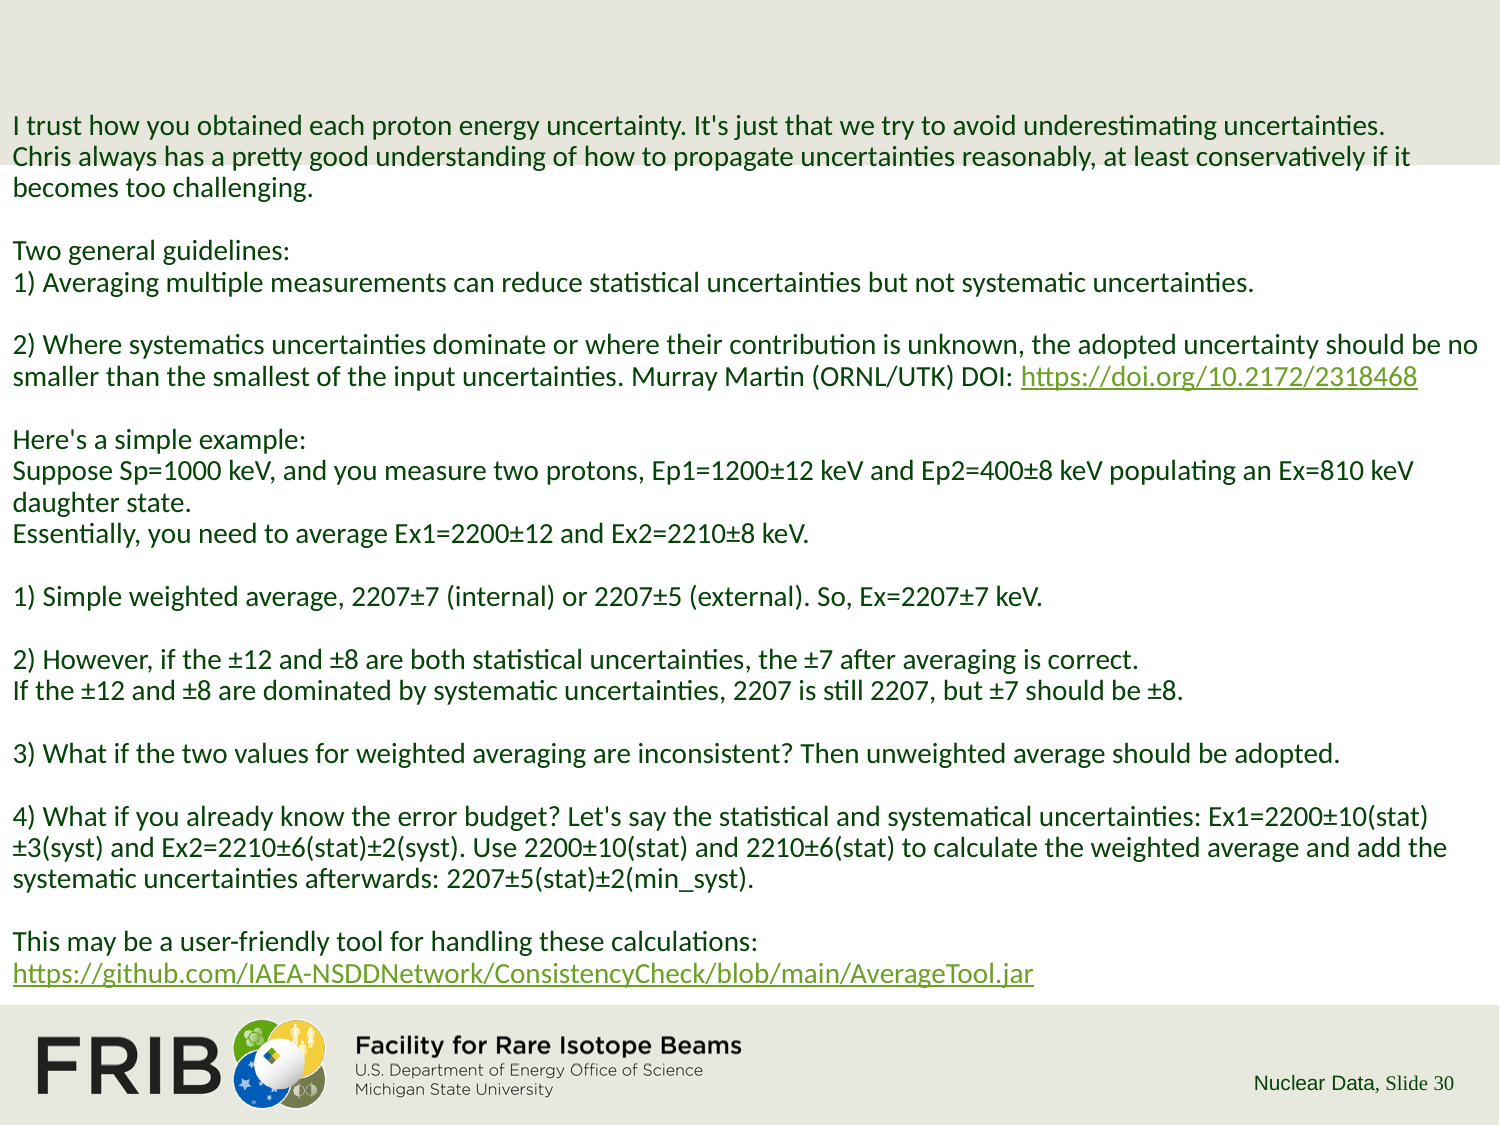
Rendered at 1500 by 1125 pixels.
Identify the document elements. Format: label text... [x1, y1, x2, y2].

picture [0, 1005, 1499, 1125]
footer Nuclear Data [679, 1042, 1374, 1103]
picture [0, 0, 1500, 165]
list I trust how you obtained each proton energy uncertainty. It's just that we try to avoid underestimating uncertainties. Chris always has a pretty good understanding of how to propagate uncertainties reasonably, at least conservatively if it becomes too challenging. Two general guidelines: 1) Averaging multiple measurements can reduce statistical uncertainties but not systematic uncertainties. 2) Where systematics uncertainties dominate or where their contribution is unknown, the adopted uncertainty should be no smaller than the smallest of the input uncertainties. Murray Martin (ORNL/UTK) DOI: https://doi.org/10.2172/2318468 Here's a simple example: Suppose Sp=1000 keV, and you measure two protons, Ep1=1200±12 keV and Ep2=400±8 keV populating an Ex=810 keV daughter state. Essentially, you need to average Ex1=2200±12 and Ex2=2210±8 keV. 1) Simple weighted average, 2207±7 (internal) or 2207±5 (external). So, Ex=2207±7 keV. 2) However, if the ±12 and ±8 are both statistical uncertainties, the ±7 after averaging is correct. If the ±12 and ±8 are dominated by systematic uncertainties, 2207 is still 2207, but ±7 should be ±8. 3) What if the two values for weighted averaging are inconsistent? Then unweighted average should be adopted. 4) What if you already know the error budget? Let's say the statistical and systematical uncertainties: Ex1=2200±10(stat)±3(syst) and Ex2=2210±6(stat)±2(syst). Use 2200±10(stat) and 2210±6(stat) to calculate the weighted average and add the systematic uncertainties afterwards: 2207±5(stat)±2(min_syst). This may be a user-friendly tool for handling these calculations: https://github.com/IAEA-NSDDNetwork/ConsistencyCheck/blob/main/AverageTool.jar [12, 109, 1488, 1037]
slide_number , Slide 30 [1374, 1042, 1500, 1103]
